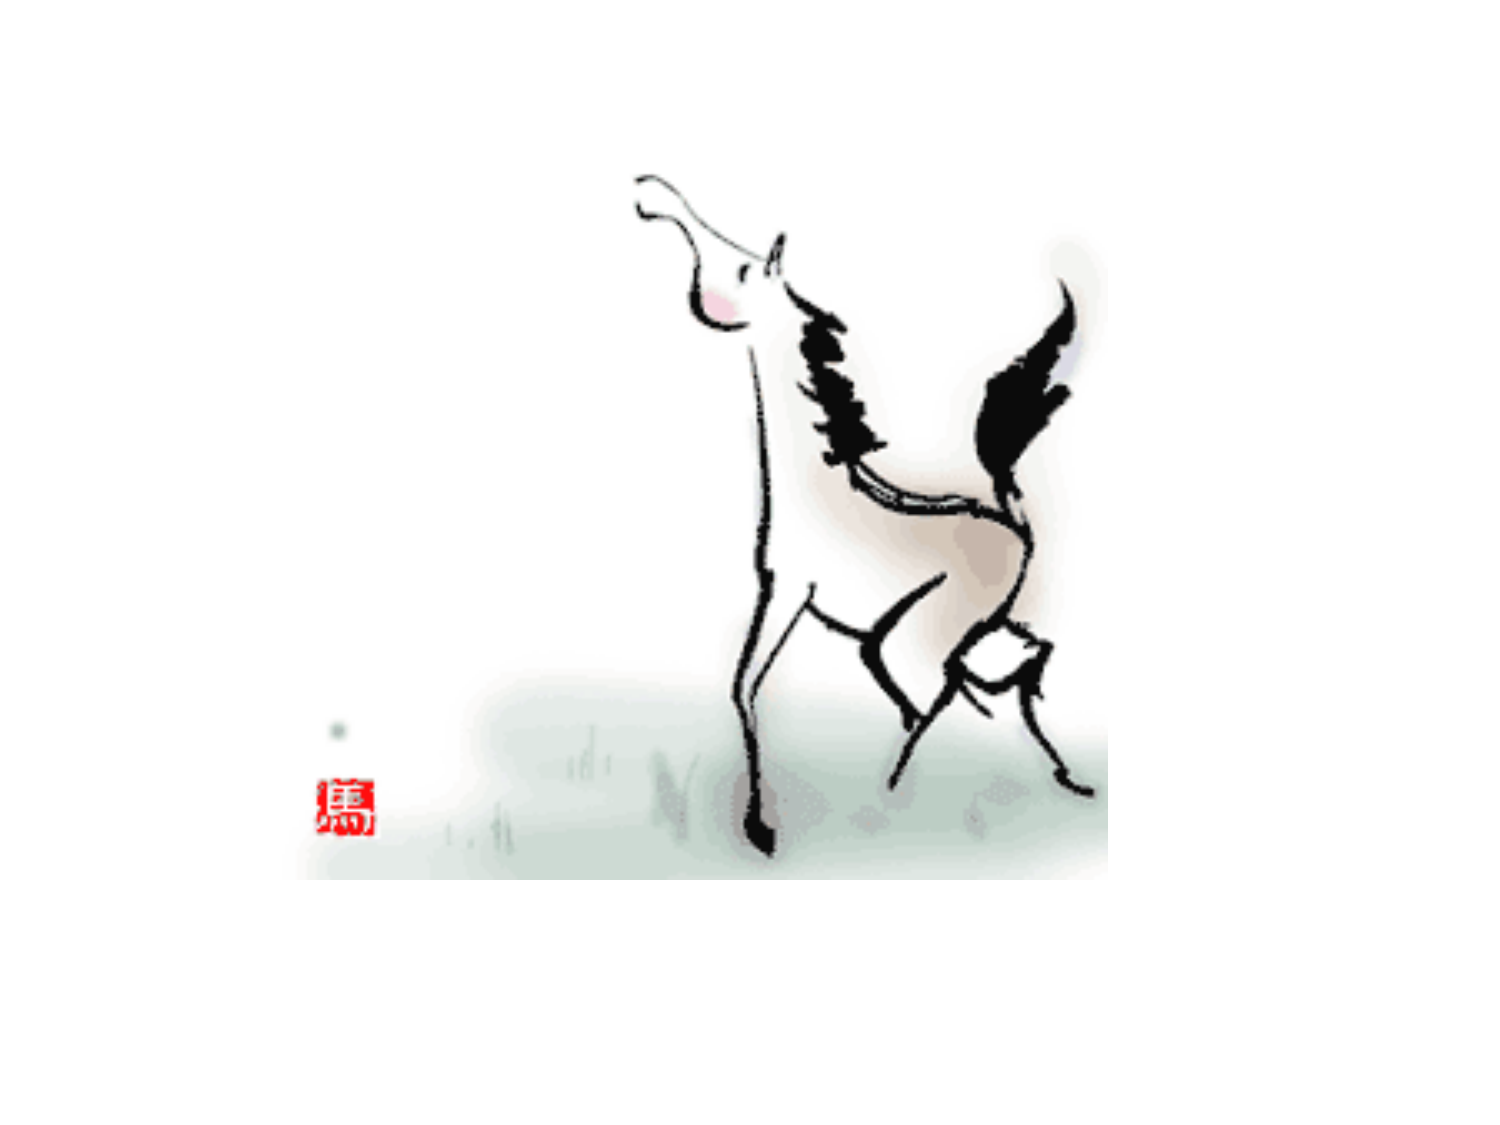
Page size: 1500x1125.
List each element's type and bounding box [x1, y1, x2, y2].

picture [274, 126, 1108, 880]
